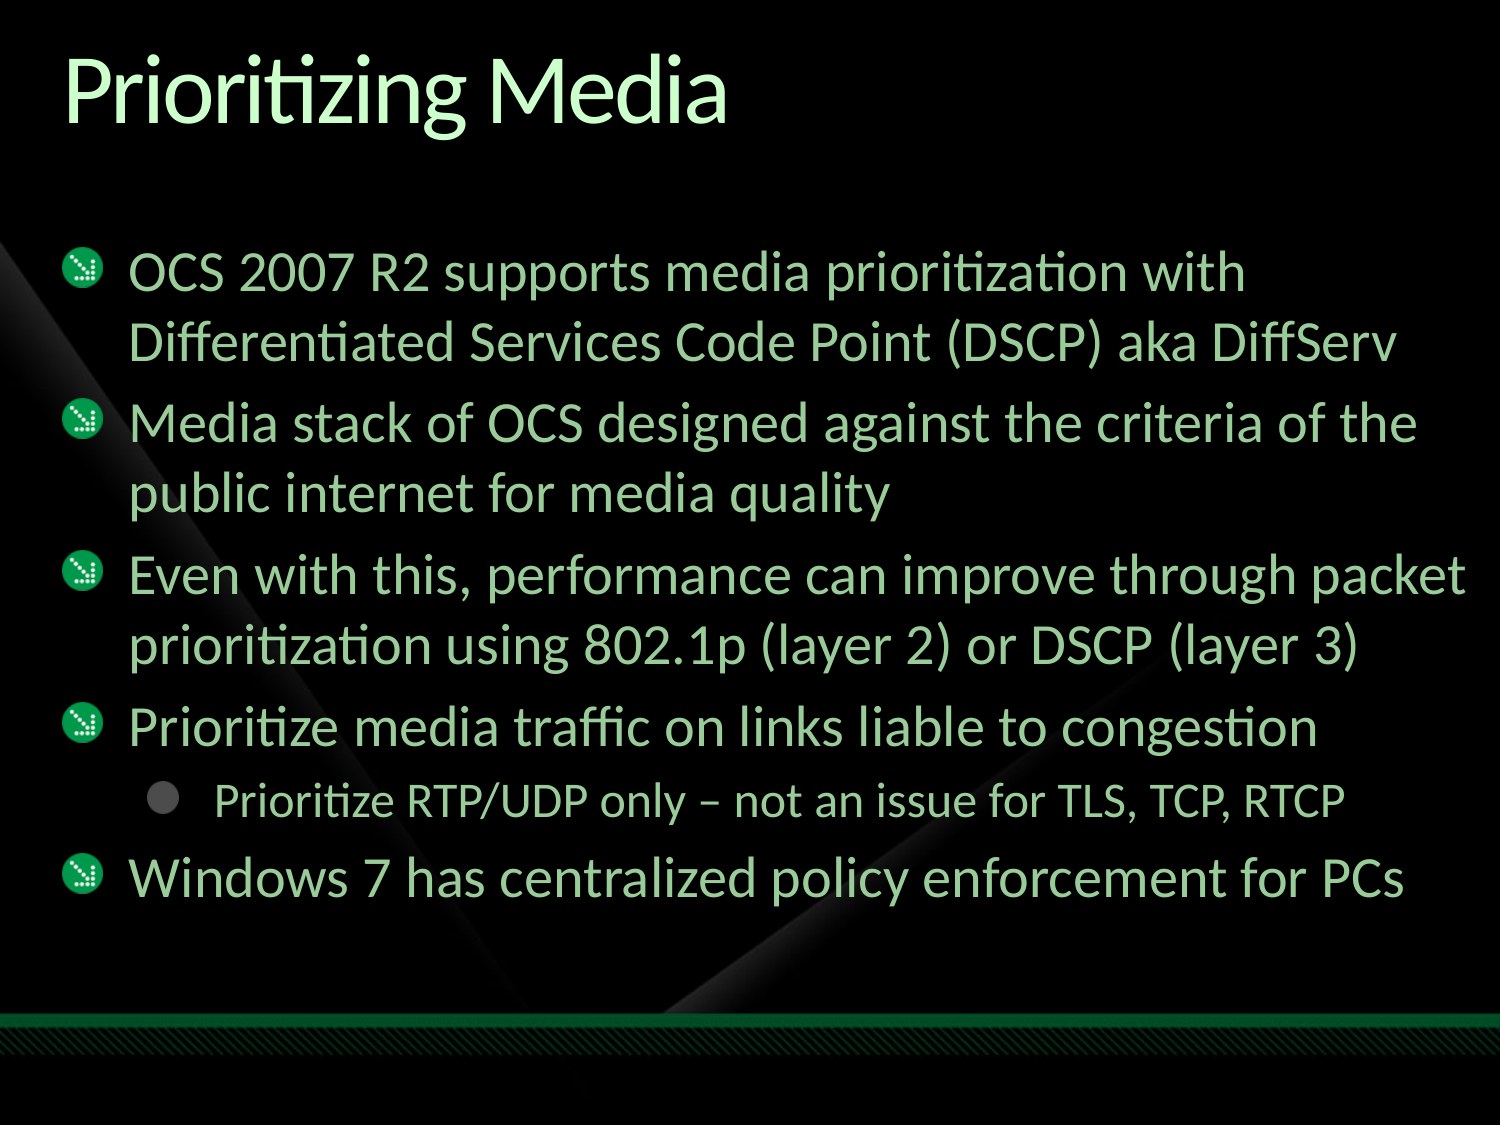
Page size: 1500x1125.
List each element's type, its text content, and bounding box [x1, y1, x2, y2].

title Prioritizing Media [62, 37, 1438, 147]
picture [0, 0, 1500, 1125]
list OCS 2007 R2 supports media prioritization with Differentiated Services Code Point (DSCP) aka DiffServ Media stack of OCS designed against the criteria of the public internet for media quality Even with this, performance can improve through packet prioritization using 802.1p (layer 2) or DSCP (layer 3) Prioritize media traffic on links liable to congestion Prioritize RTP/UDP only – not an issue for TLS, TCP, RTCP Windows 7 has centralized policy enforcement for PCs [62, 232, 1475, 1085]
